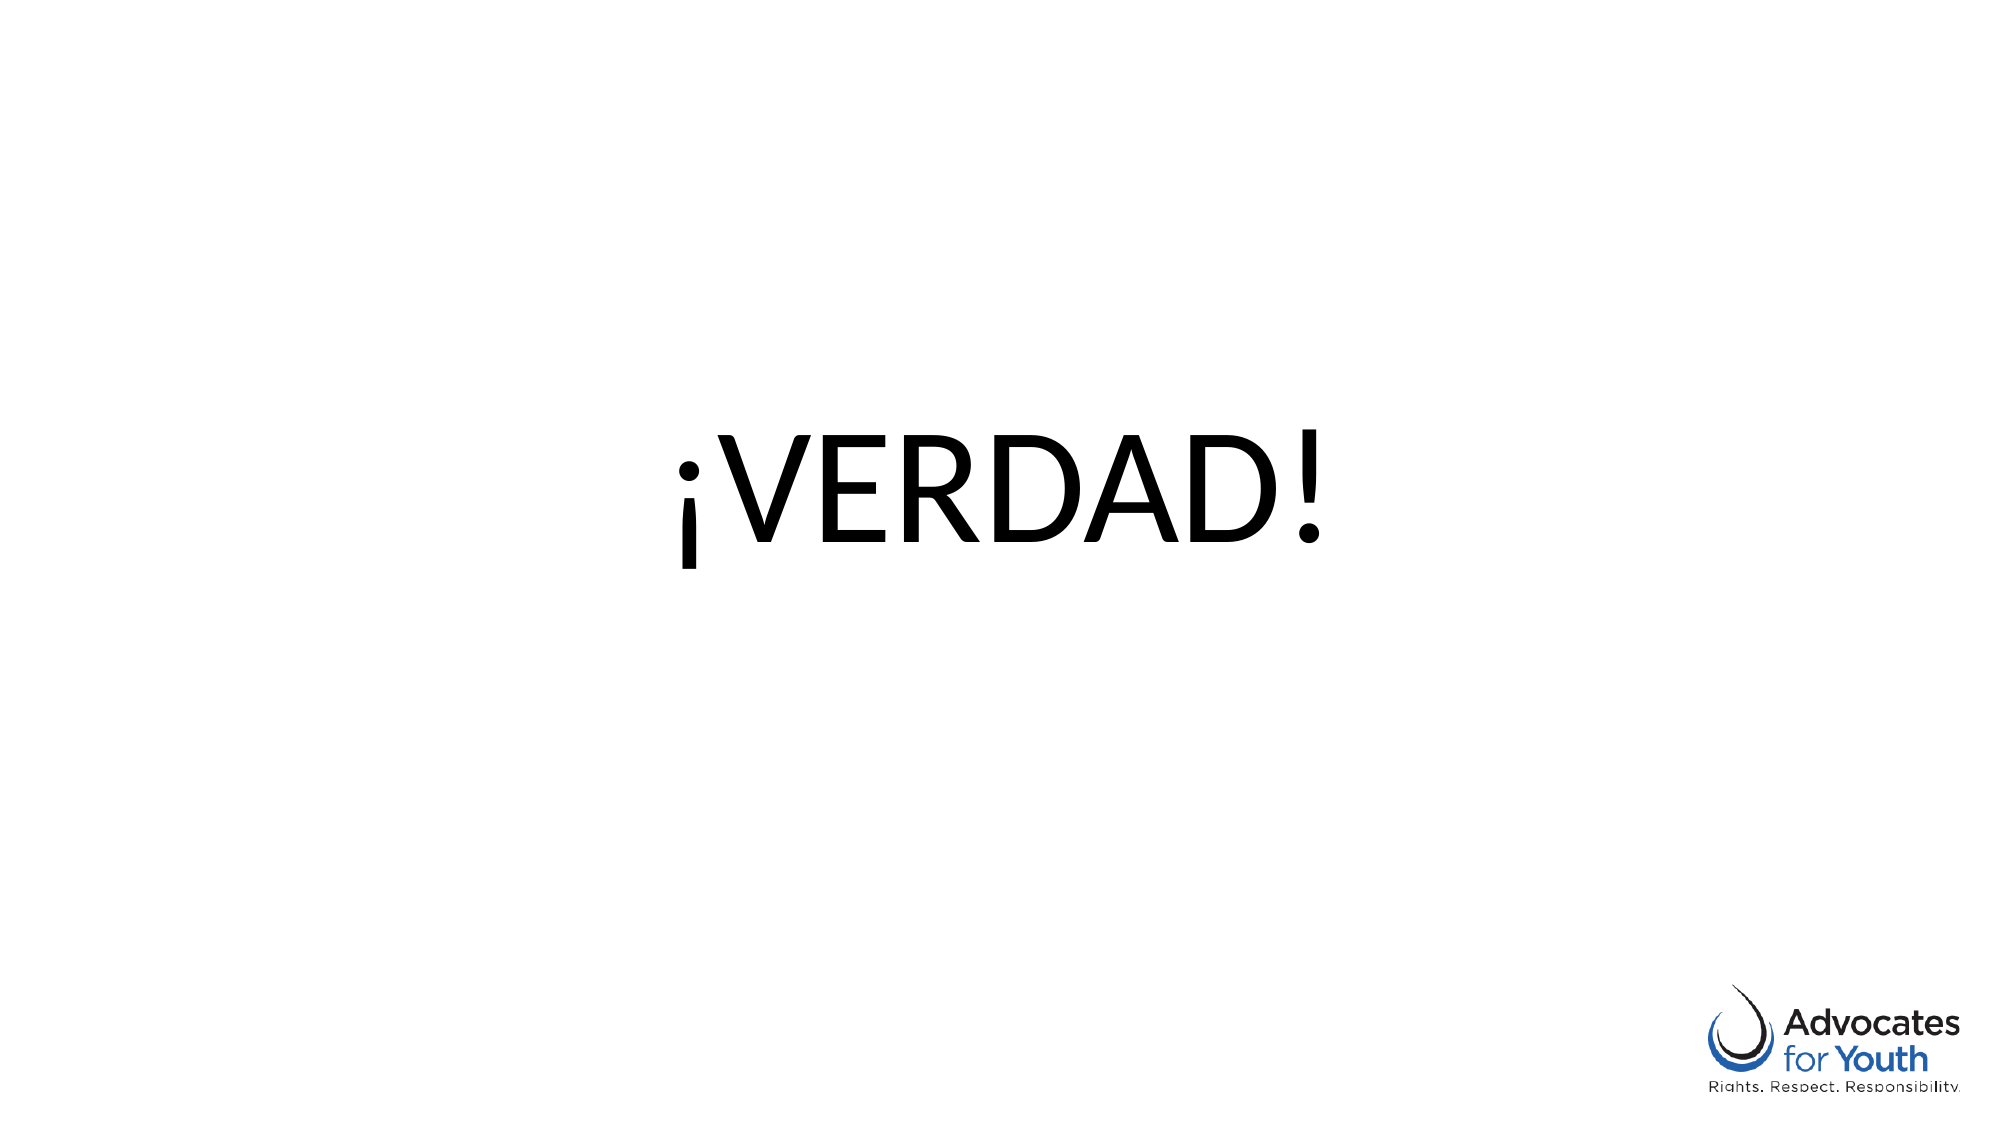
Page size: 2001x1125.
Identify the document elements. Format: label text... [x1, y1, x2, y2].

picture [1708, 984, 1960, 1092]
list ¡VERDAD! [137, 132, 1863, 1014]
